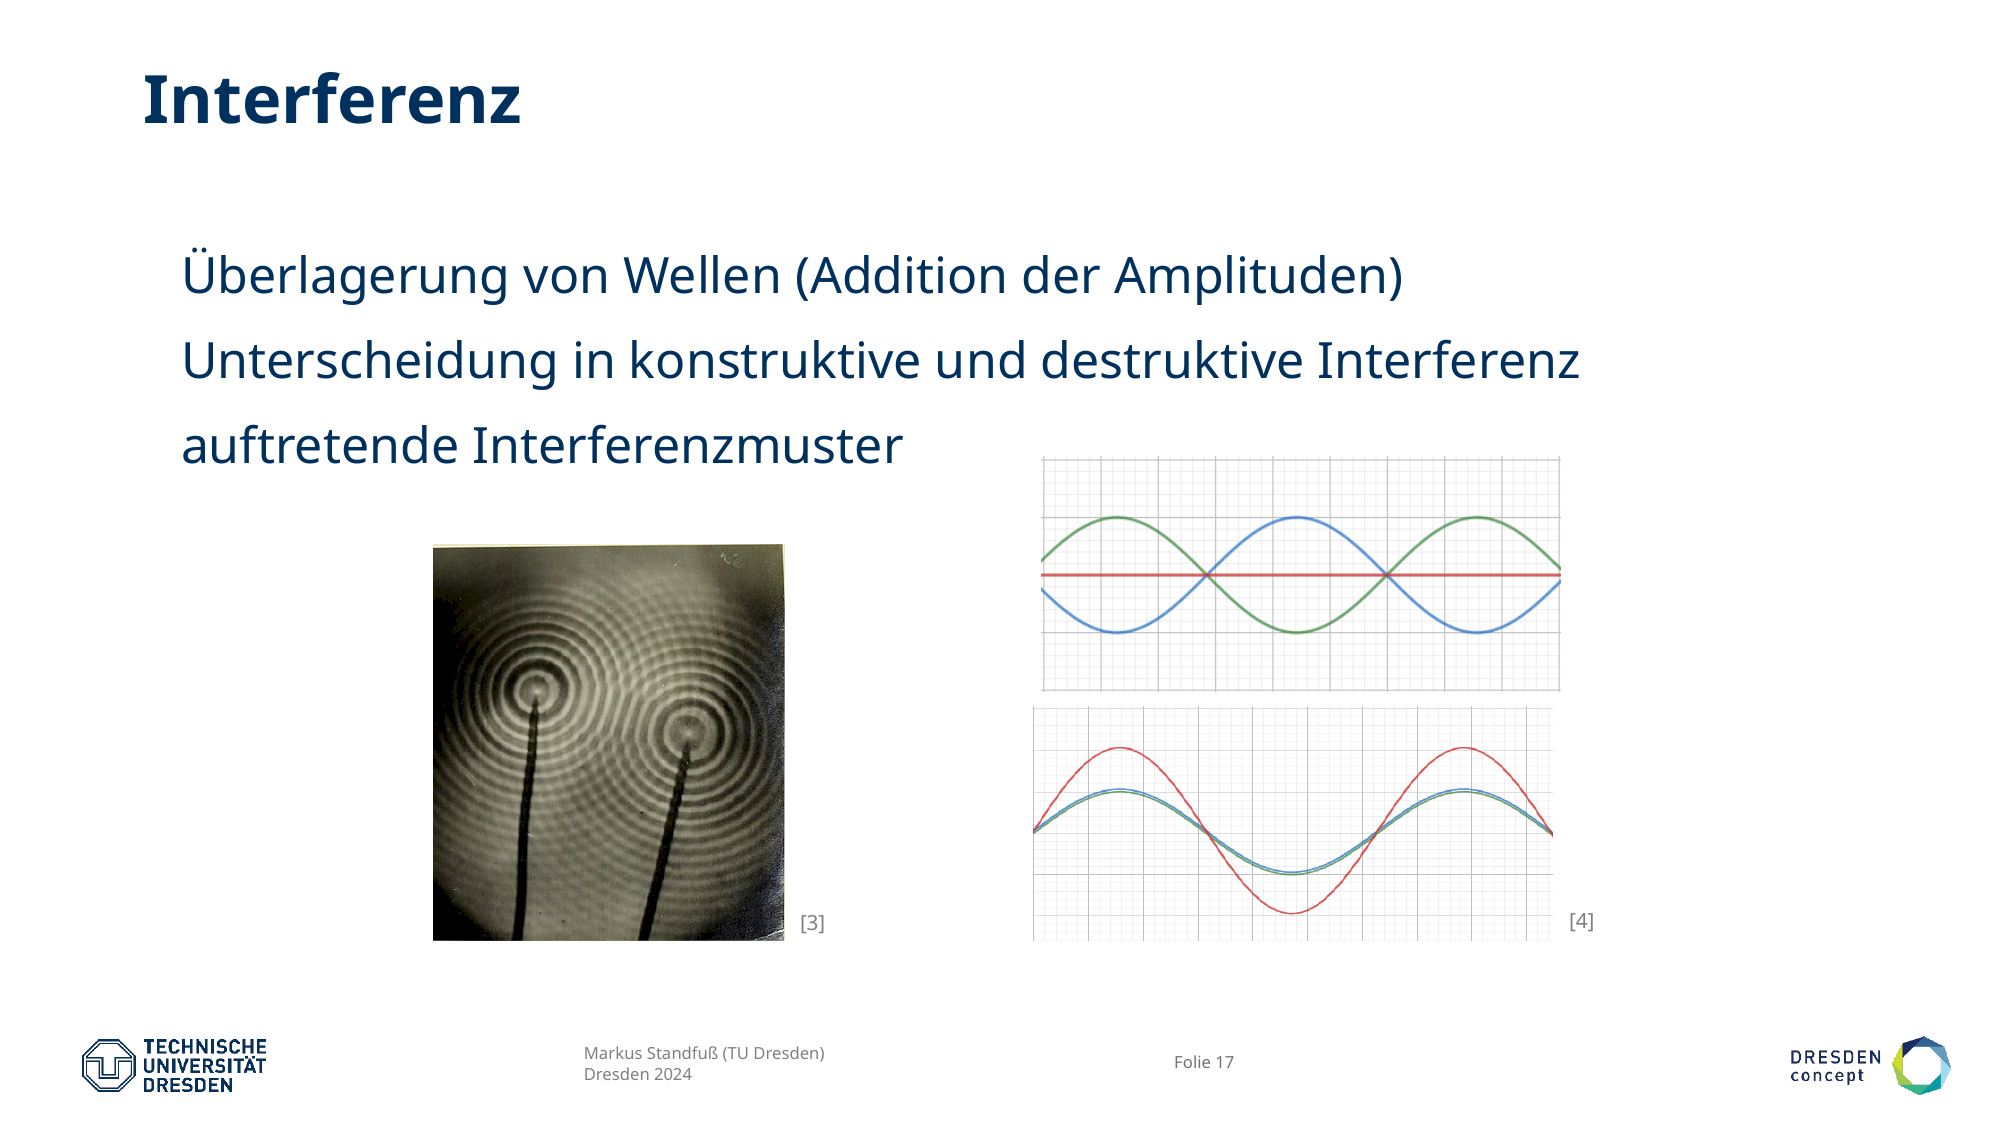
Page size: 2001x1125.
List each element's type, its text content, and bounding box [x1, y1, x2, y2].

text_box [4] [1554, 900, 1610, 941]
picture [82, 1039, 266, 1092]
list Überlagerung von Wellen (Addition der Amplituden) Unterscheidung in konstruktive und destruktive Interferenz auftretende Interferenzmuster [143, 243, 1880, 957]
picture [1791, 1036, 1951, 1095]
picture [433, 544, 785, 941]
text_box [3] [785, 901, 841, 942]
picture [1041, 456, 1561, 692]
title Interferenz [143, 56, 1880, 169]
picture [1033, 706, 1553, 941]
